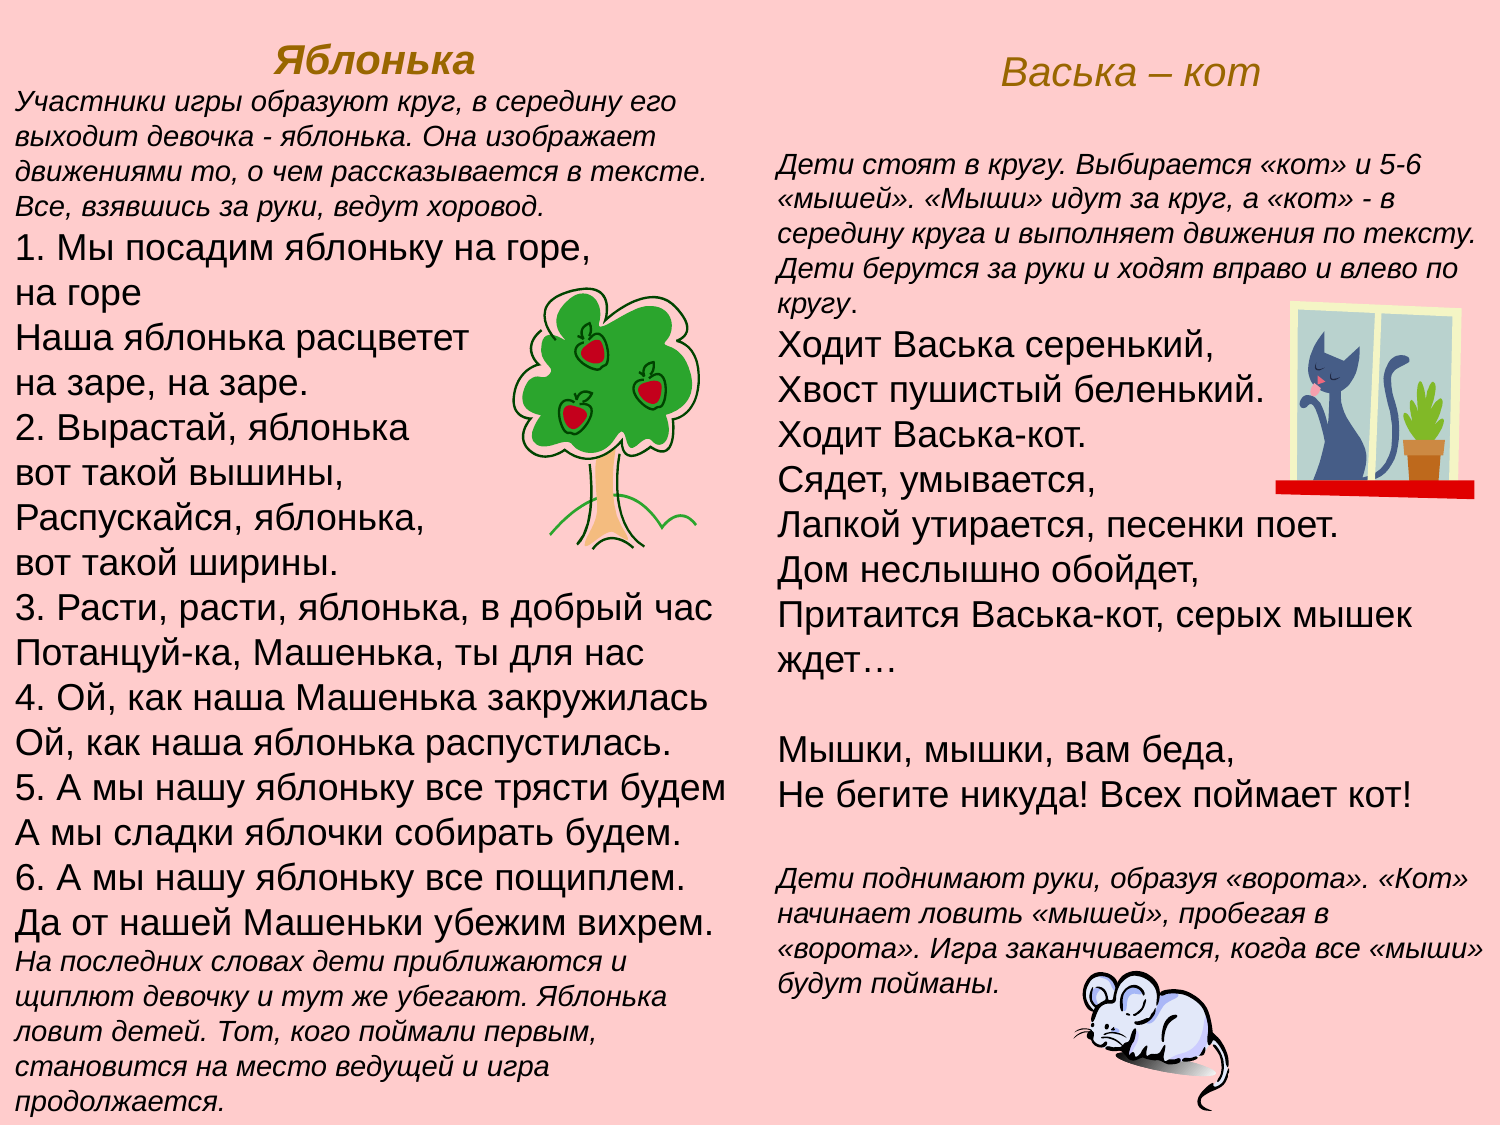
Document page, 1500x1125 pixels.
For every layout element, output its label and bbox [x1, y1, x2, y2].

text_box [0, 24, 1500, 1125]
